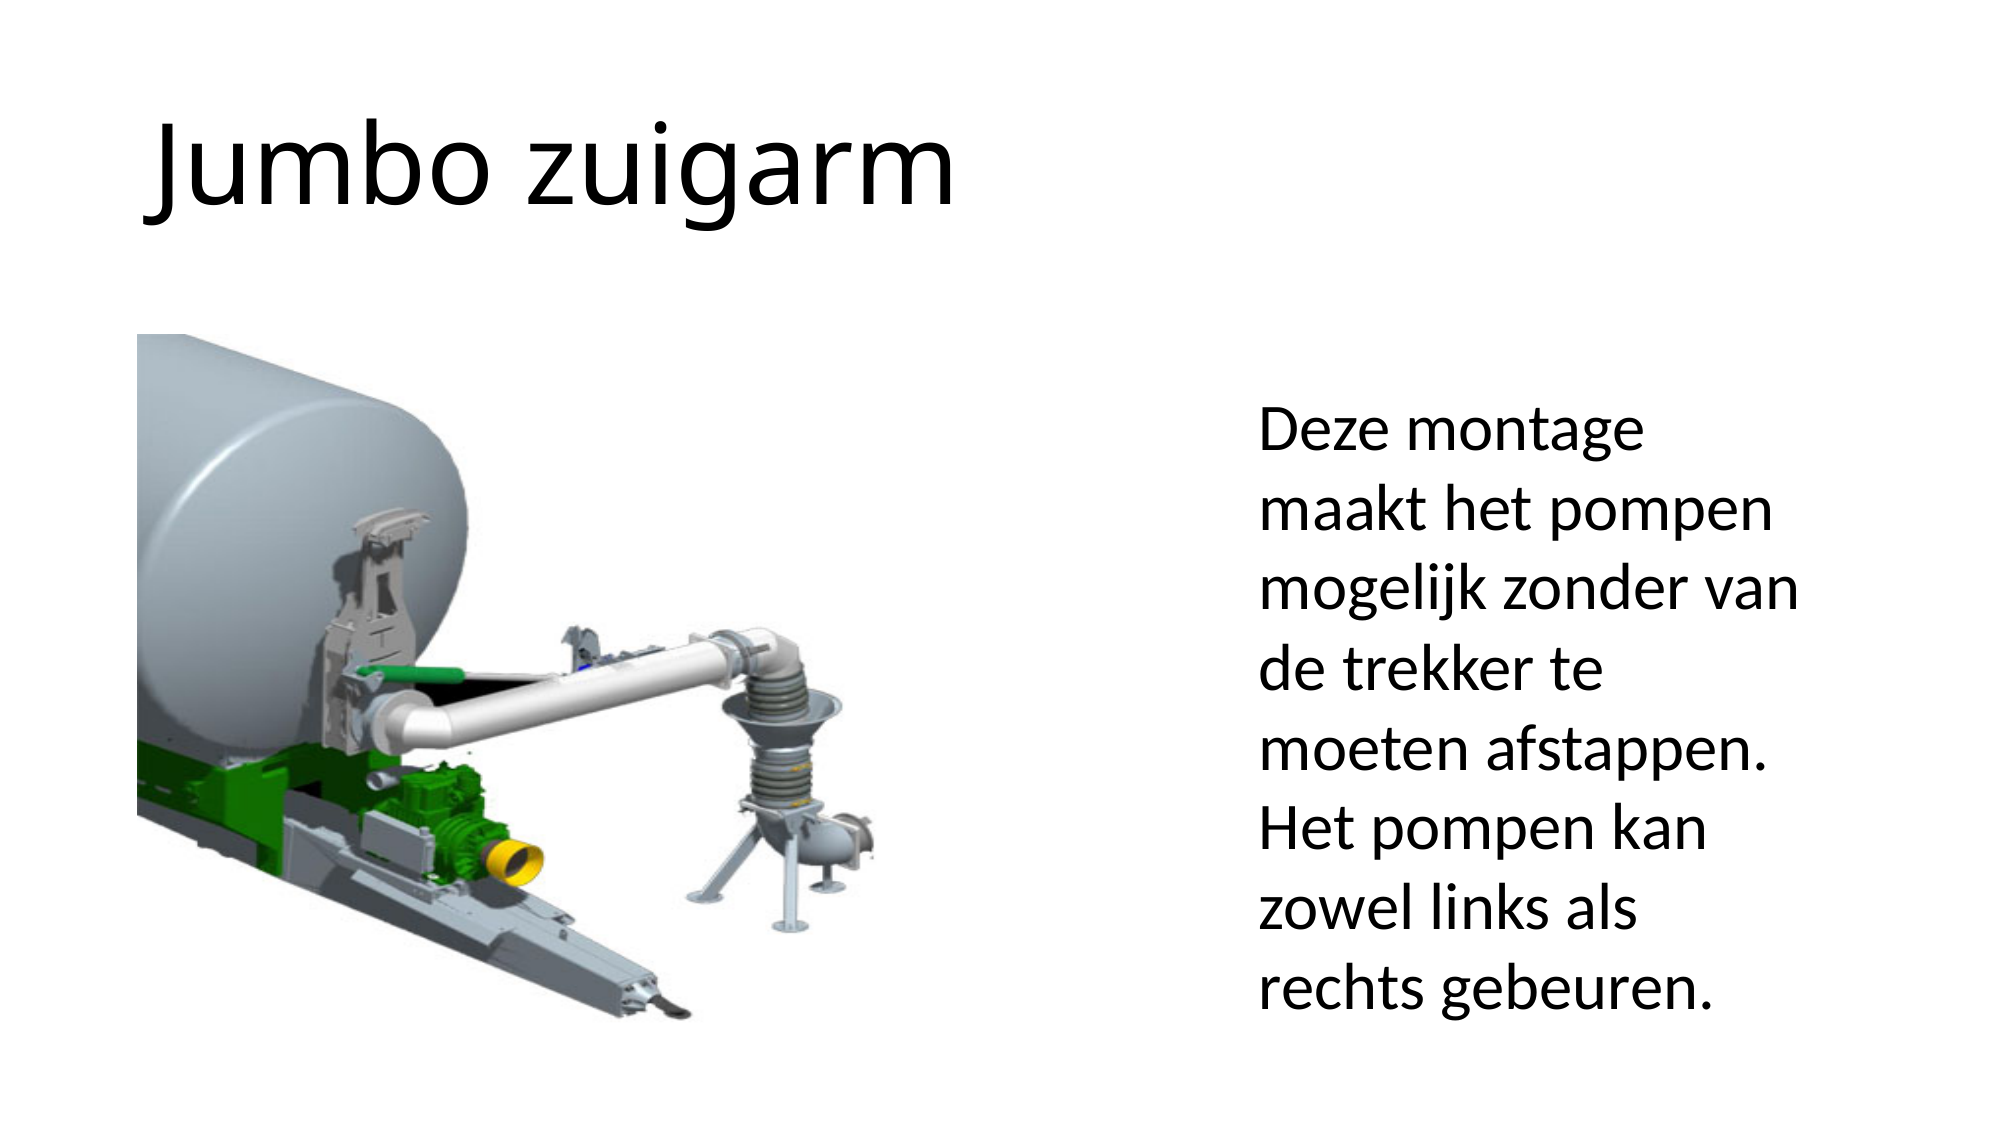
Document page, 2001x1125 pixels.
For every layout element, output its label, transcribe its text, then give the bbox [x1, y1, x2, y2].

title Jumbo zuigarm [137, 59, 1863, 278]
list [137, 334, 1395, 1038]
text_box Deze montage maakt het pompen mogelijk zonder van de trekker te moeten afstappen. Het pompen kan zowel links als rechts gebeuren. [1395, 376, 1830, 1031]
